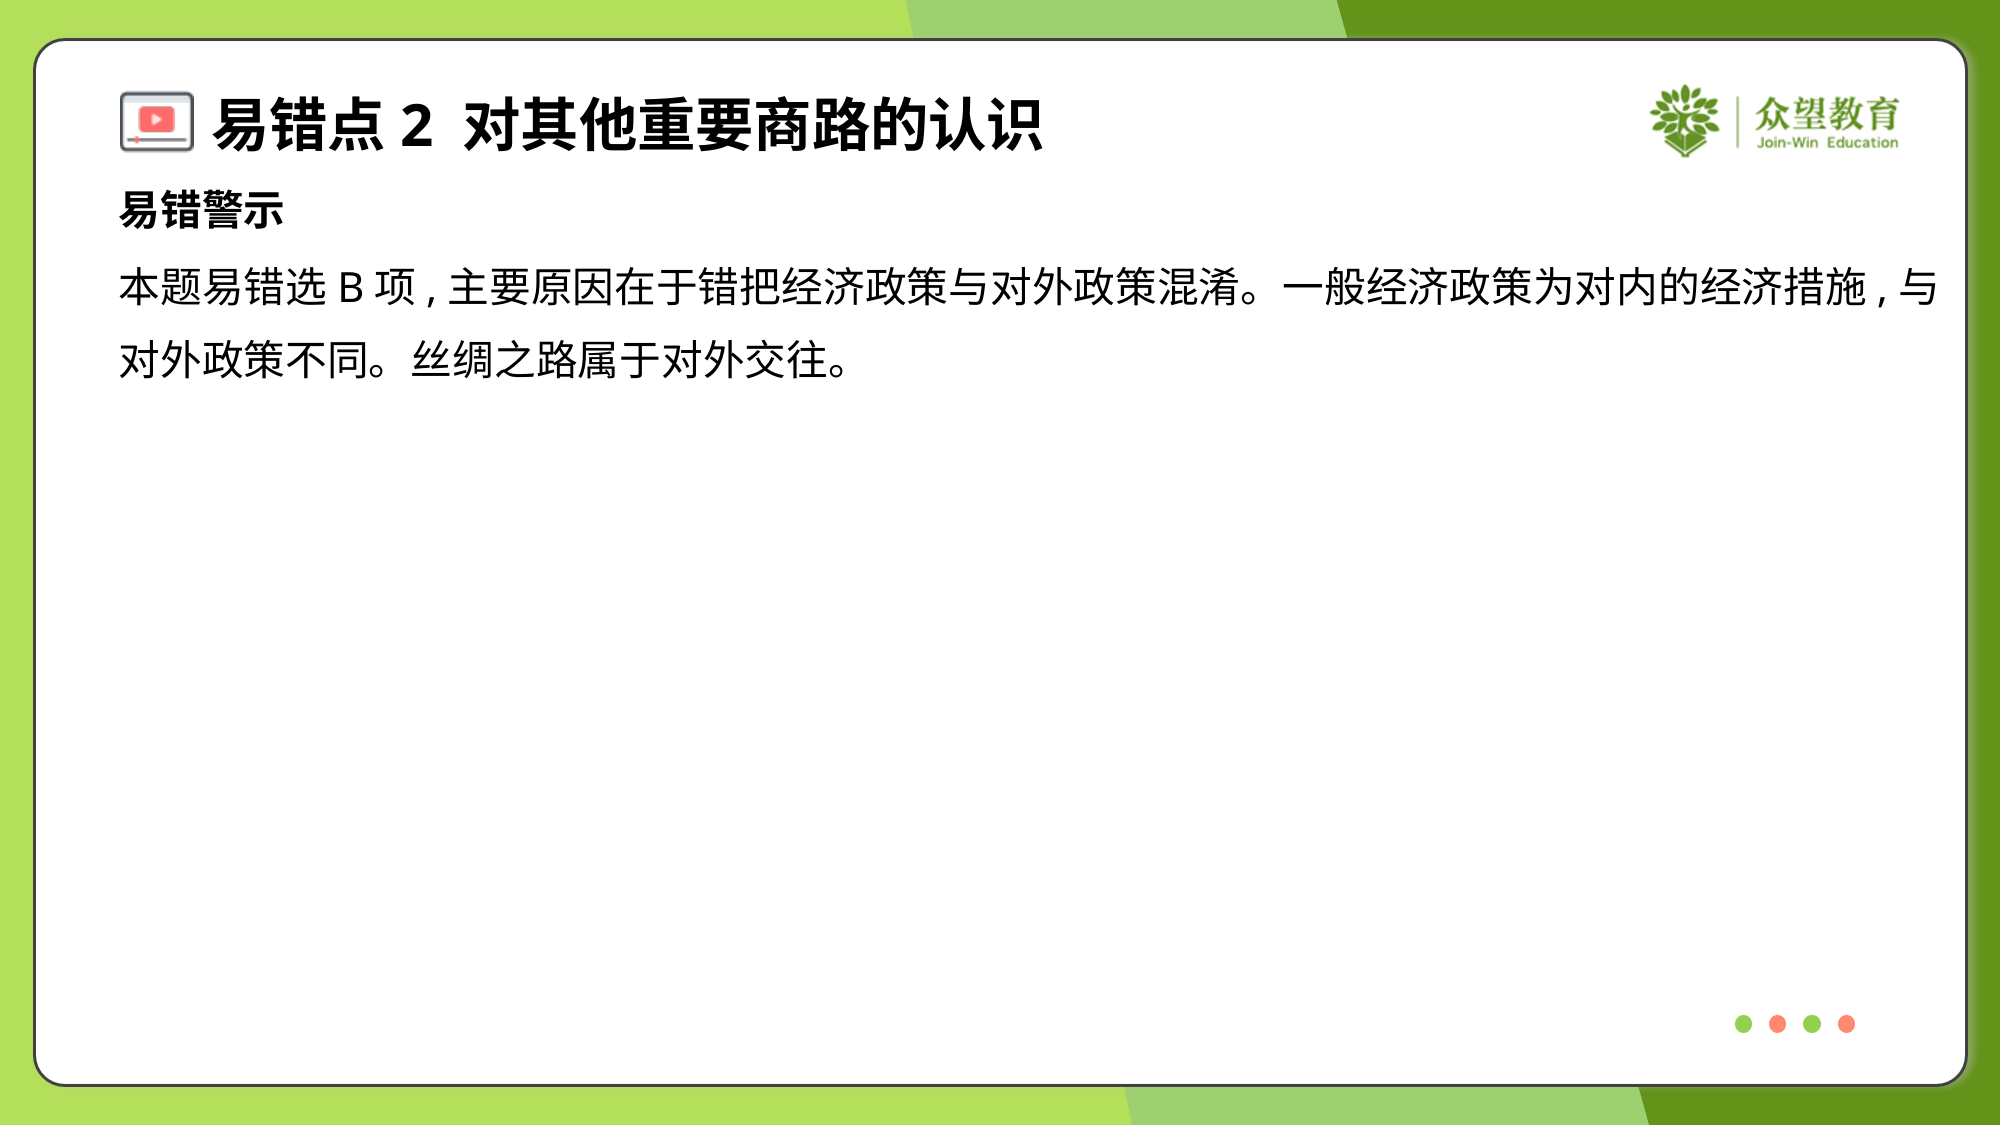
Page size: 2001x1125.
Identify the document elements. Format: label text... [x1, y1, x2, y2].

picture [0, 0, 2000, 1125]
text_box 易错警示 本题易错选B项,主要原因在于错把经济政策与对外政策混淆。一般经济政策为对内的经济措施,与 对外政策不同。丝绸之路属于对外交往。 [118, 158, 1883, 377]
